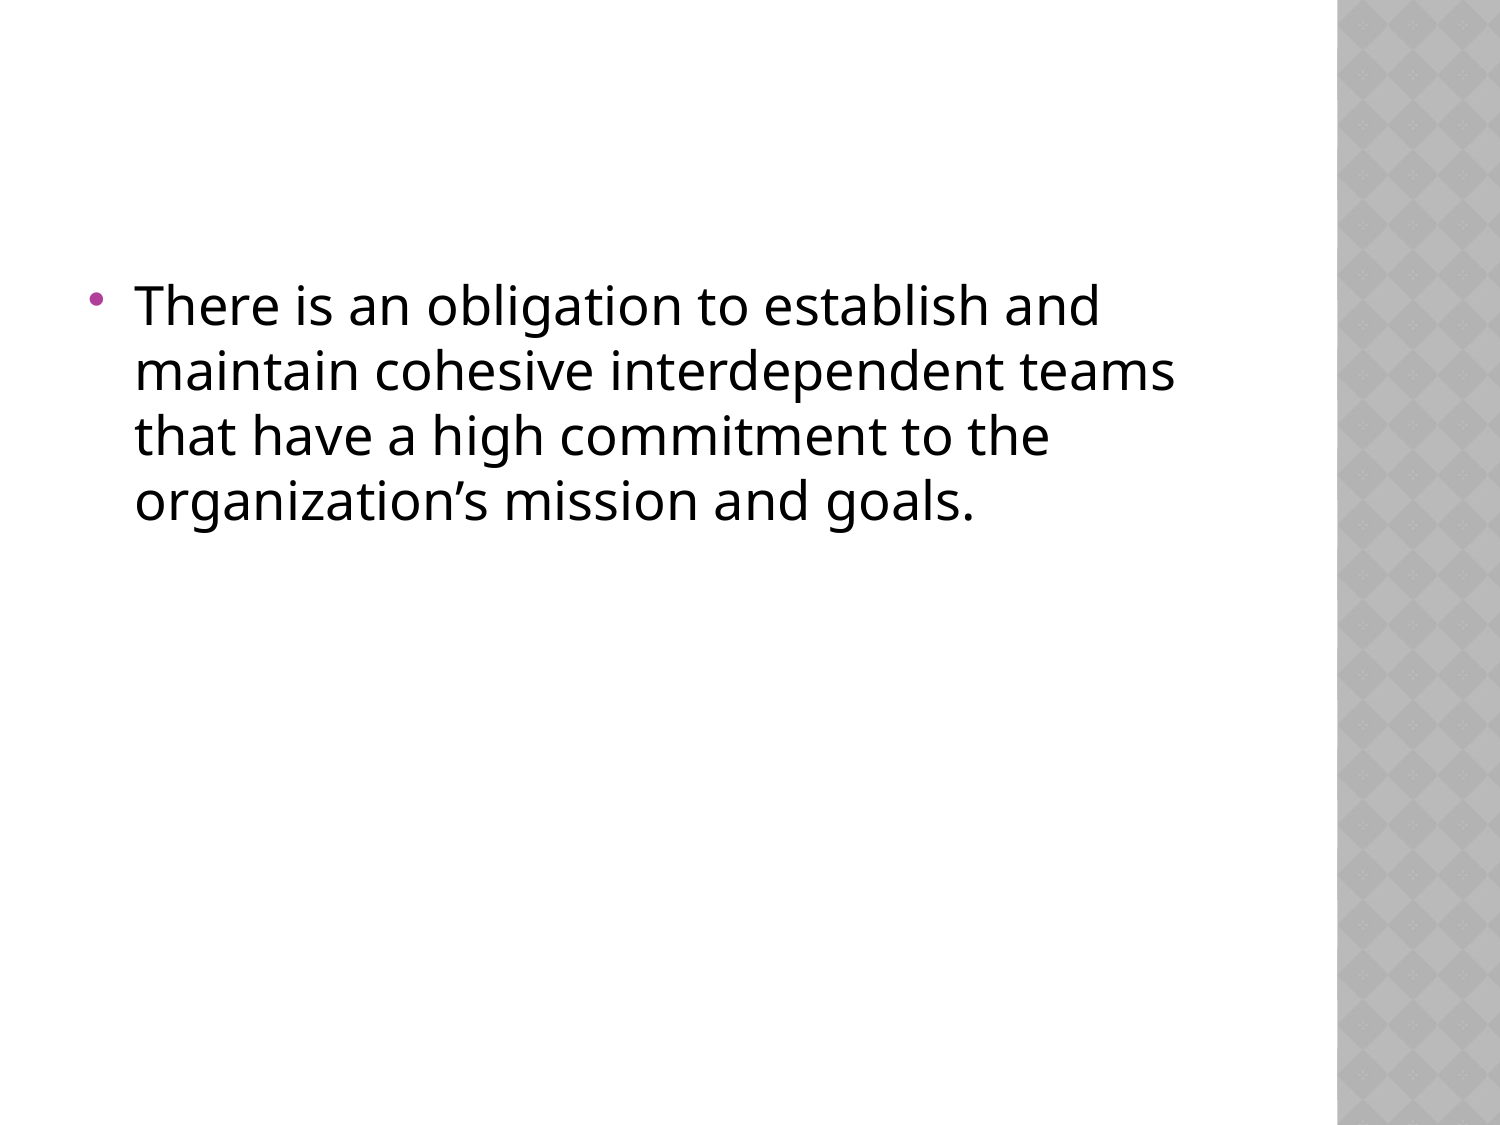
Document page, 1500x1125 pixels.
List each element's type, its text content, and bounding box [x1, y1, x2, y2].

list There is an obligation to establish and maintain cohesive interdependent teams that have a high commitment to the organization’s mission and goals. [75, 264, 1263, 1059]
